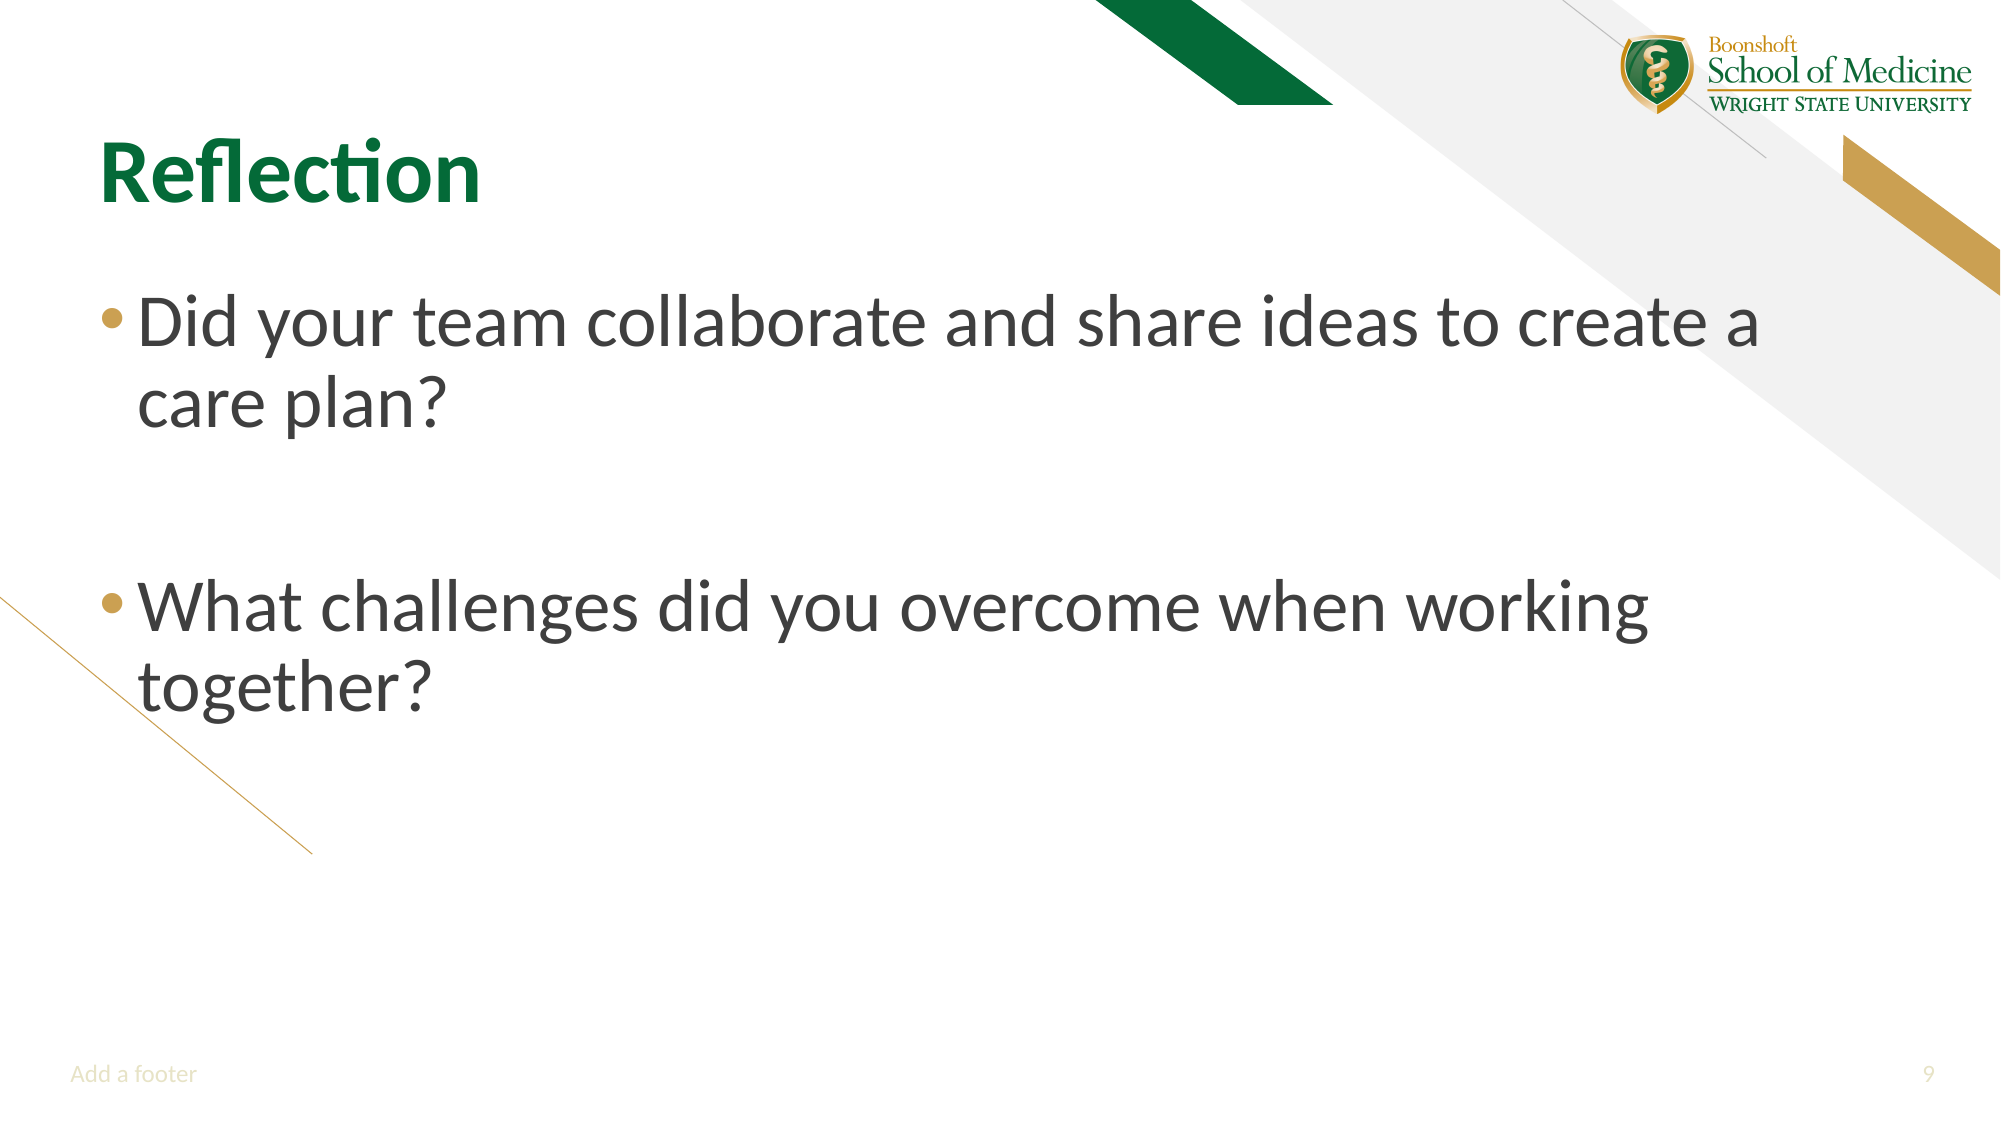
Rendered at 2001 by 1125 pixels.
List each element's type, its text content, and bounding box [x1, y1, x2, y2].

slide_number 9 [1828, 1042, 1950, 1103]
picture [1616, 0, 1976, 176]
title Reflection [85, 34, 1453, 223]
footer Add a footer [55, 1042, 731, 1103]
list Did your team collaborate and share ideas to create a care plan? What challenges did you overcome when working together? [85, 274, 1905, 1014]
